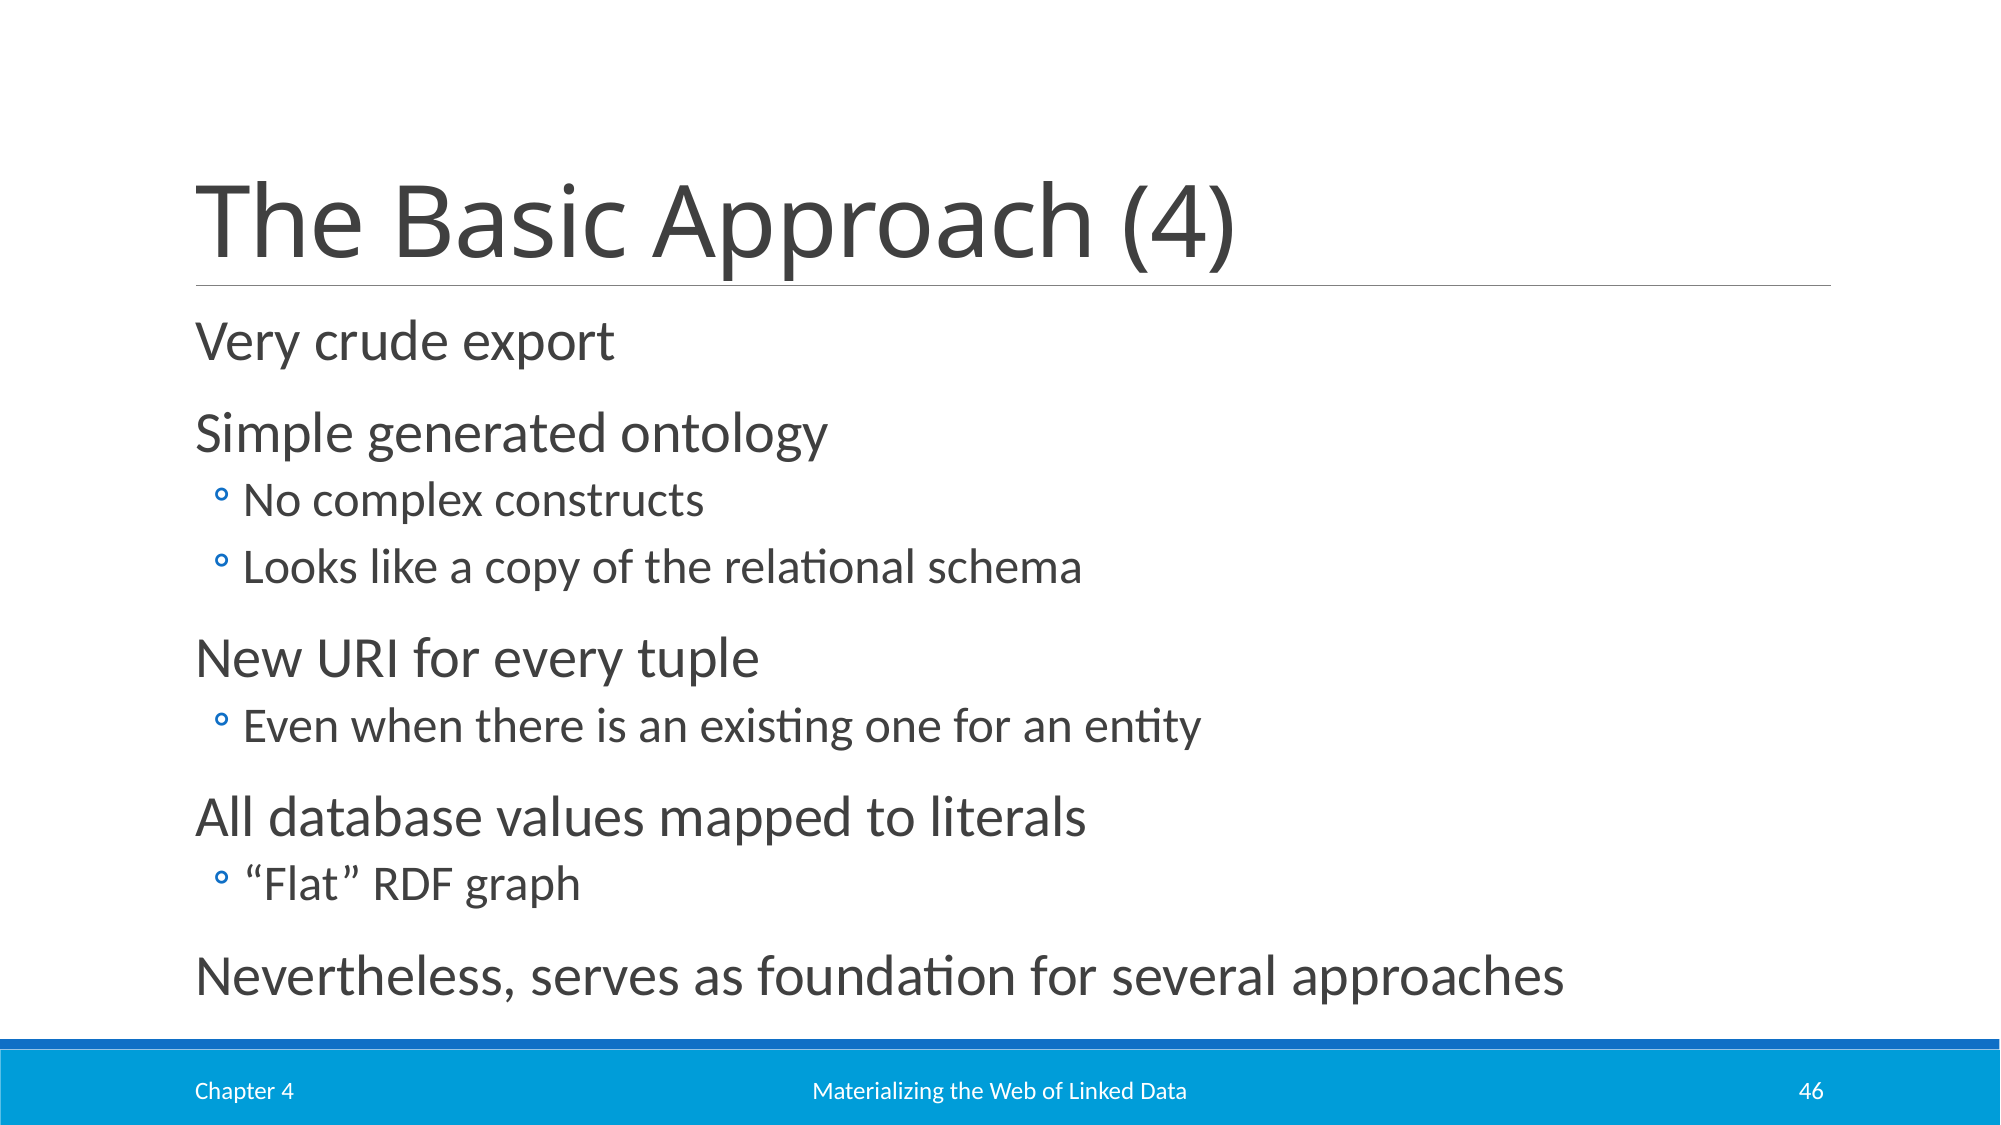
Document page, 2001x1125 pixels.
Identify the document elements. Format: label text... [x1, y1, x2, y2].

footer Materializing the Web of Linked Data [604, 1059, 1396, 1120]
list Very crude export Simple generated ontology No complex constructs Looks like a copy of the relational schema New URI for every tuple Even when there is an existing one for an entity All database values mapped to literals “Flat” RDF graph Nevertheless, serves as foundation for several approaches [180, 302, 1830, 963]
slide_number 46 [1624, 1059, 1840, 1120]
title The Basic Approach (4) [180, 47, 1830, 285]
slide_number Chapter 4 [180, 1059, 586, 1120]
